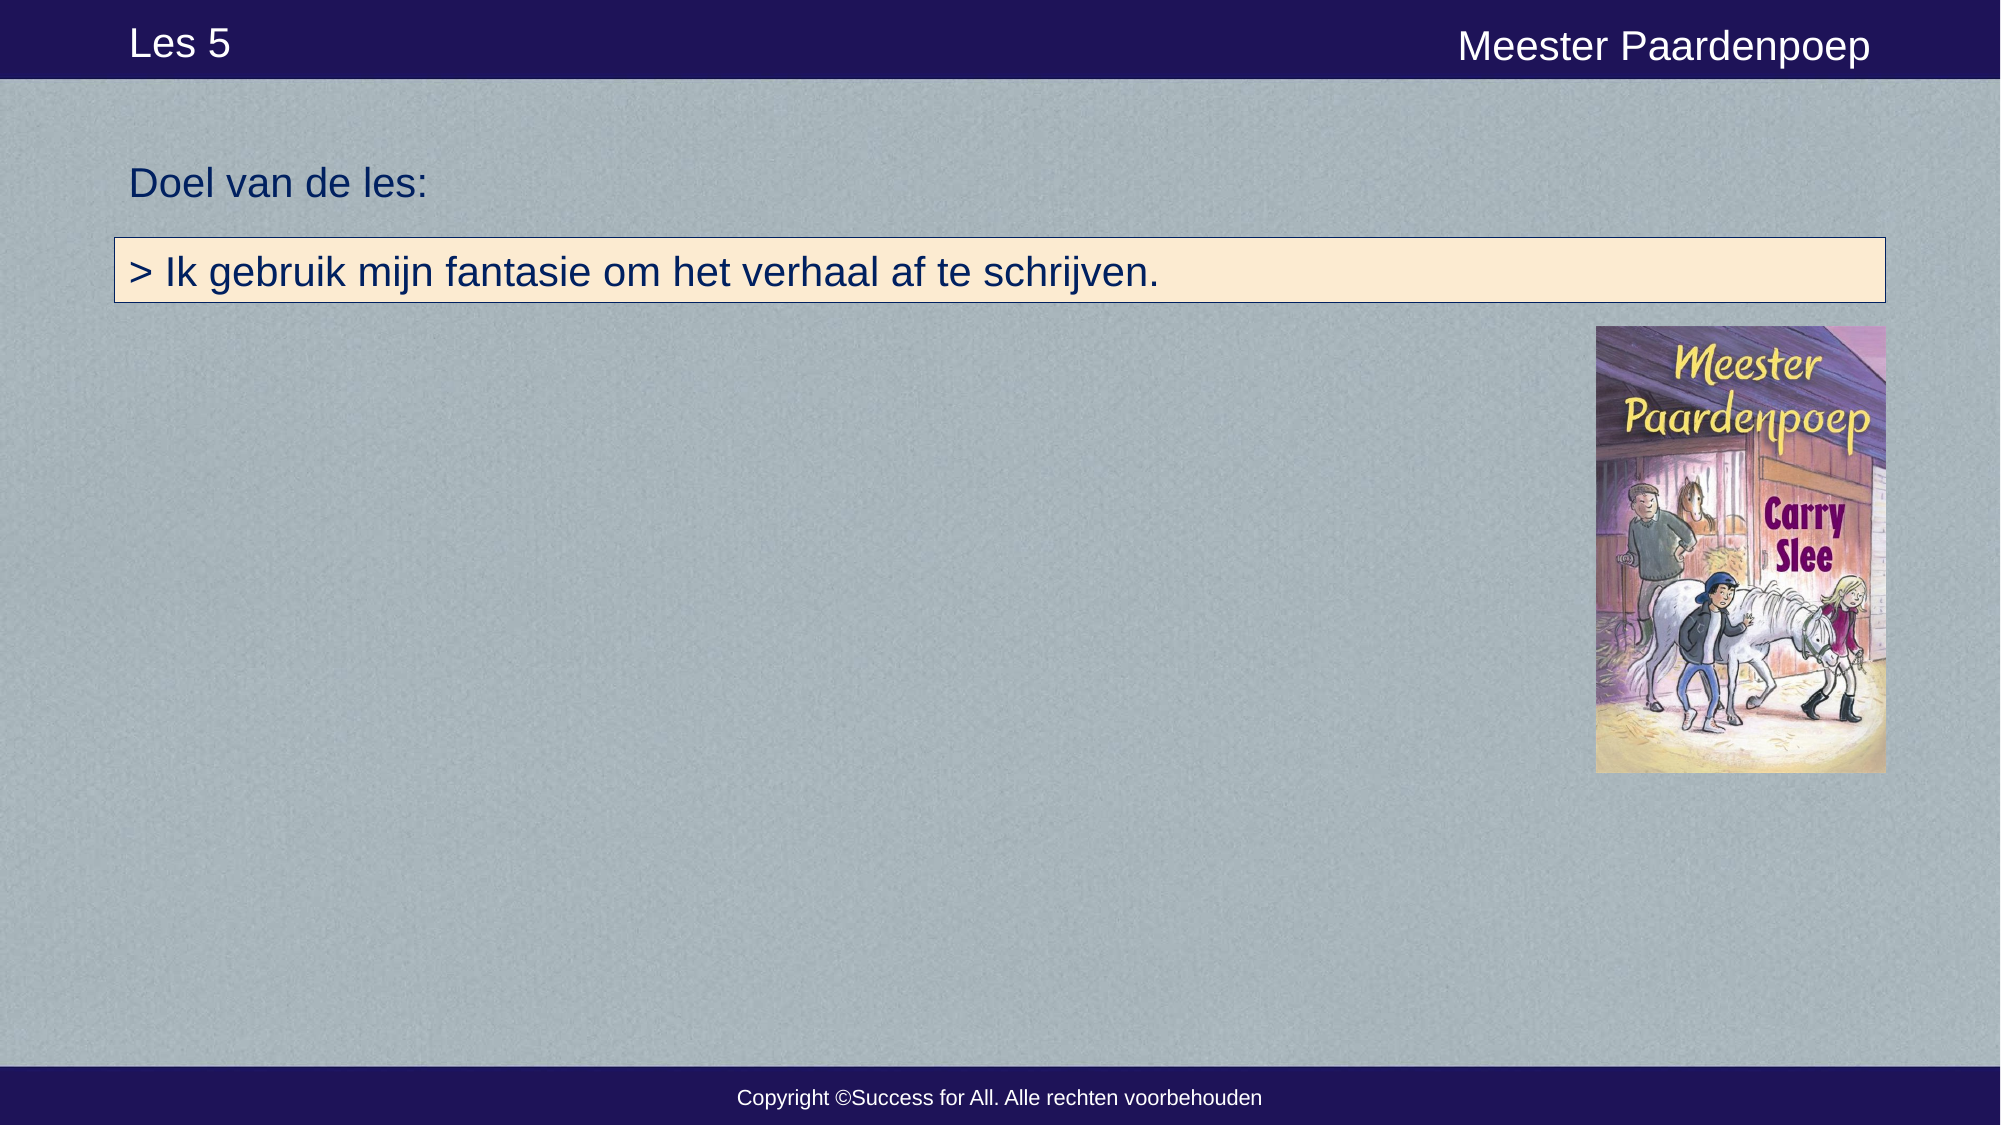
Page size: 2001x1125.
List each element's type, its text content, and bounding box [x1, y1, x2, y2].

text_box Copyright ©Success for All. Alle rechten voorbehouden [0, 1076, 2000, 1125]
text_box Meester Paardenpoep [1000, 11, 1886, 76]
text_box > Ik gebruik mijn fantasie om het verhaal af te schrijven. [114, 237, 1886, 303]
text_box Les 5 [114, 8, 354, 73]
picture [0, 0, 2001, 1125]
text_box Doel van de les: [113, 148, 1635, 214]
